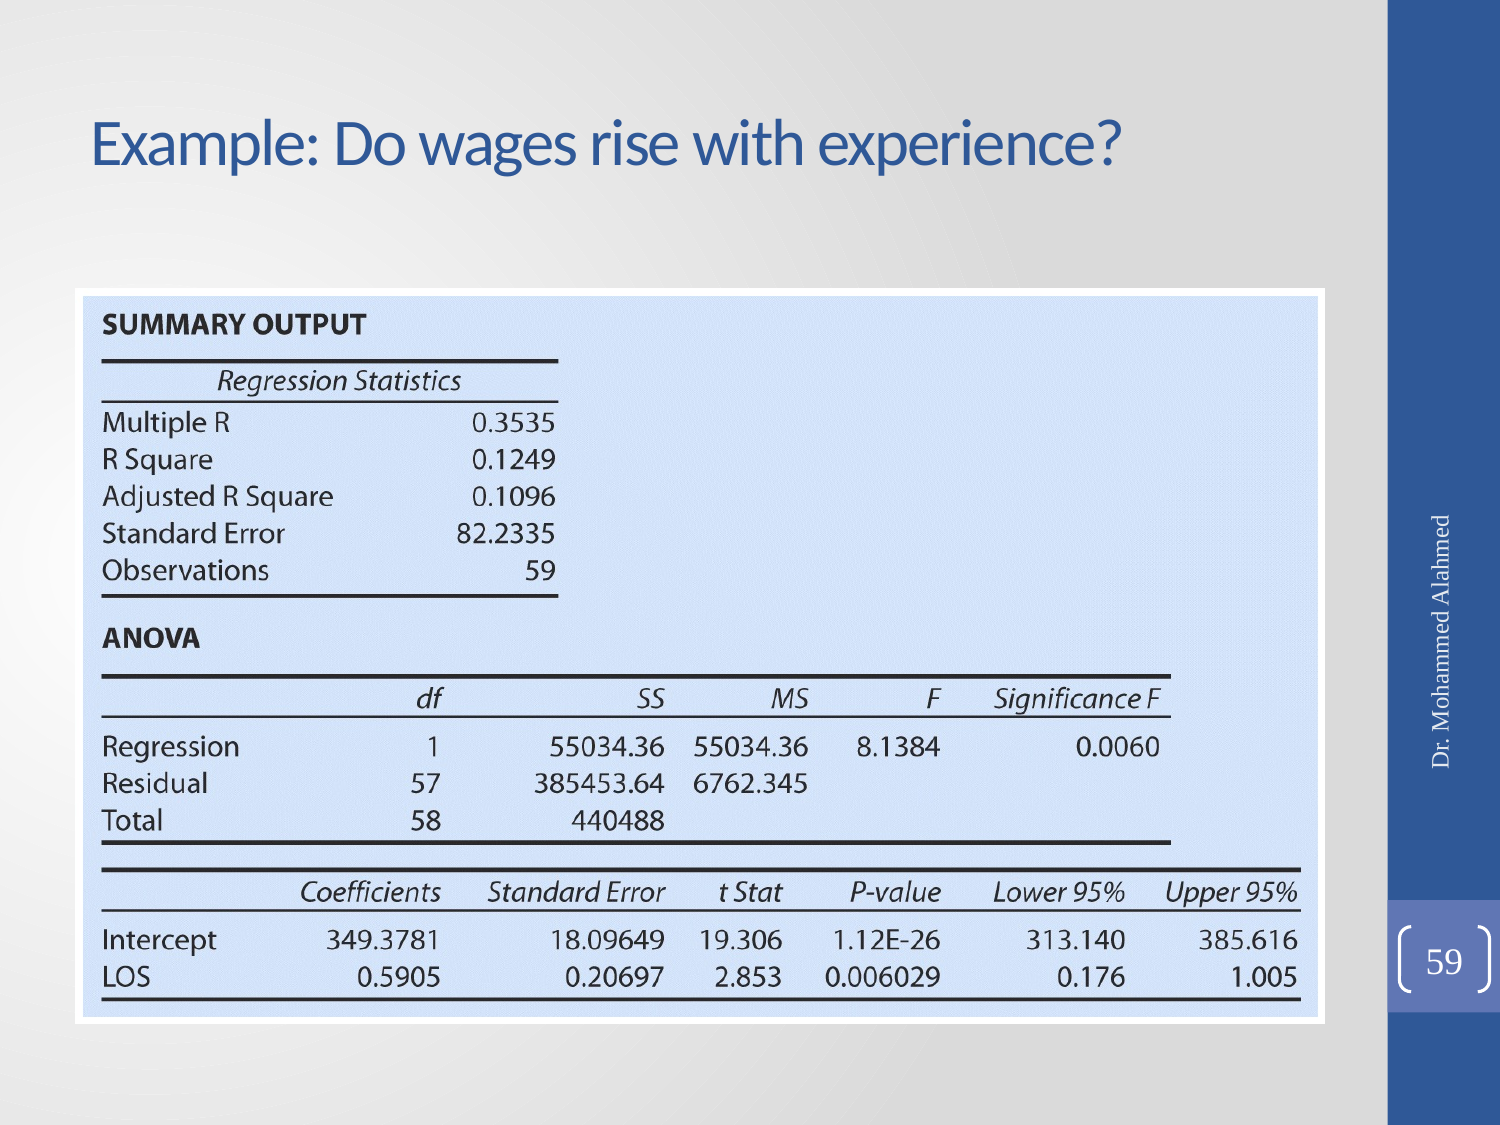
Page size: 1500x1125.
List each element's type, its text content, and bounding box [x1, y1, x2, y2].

title Example: Do wages rise with experience? [75, 45, 1325, 233]
slide_number 59 [1397, 925, 1492, 994]
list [74, 287, 1326, 1025]
footer Dr. Mohammed Alahmed [1408, 500, 1469, 889]
